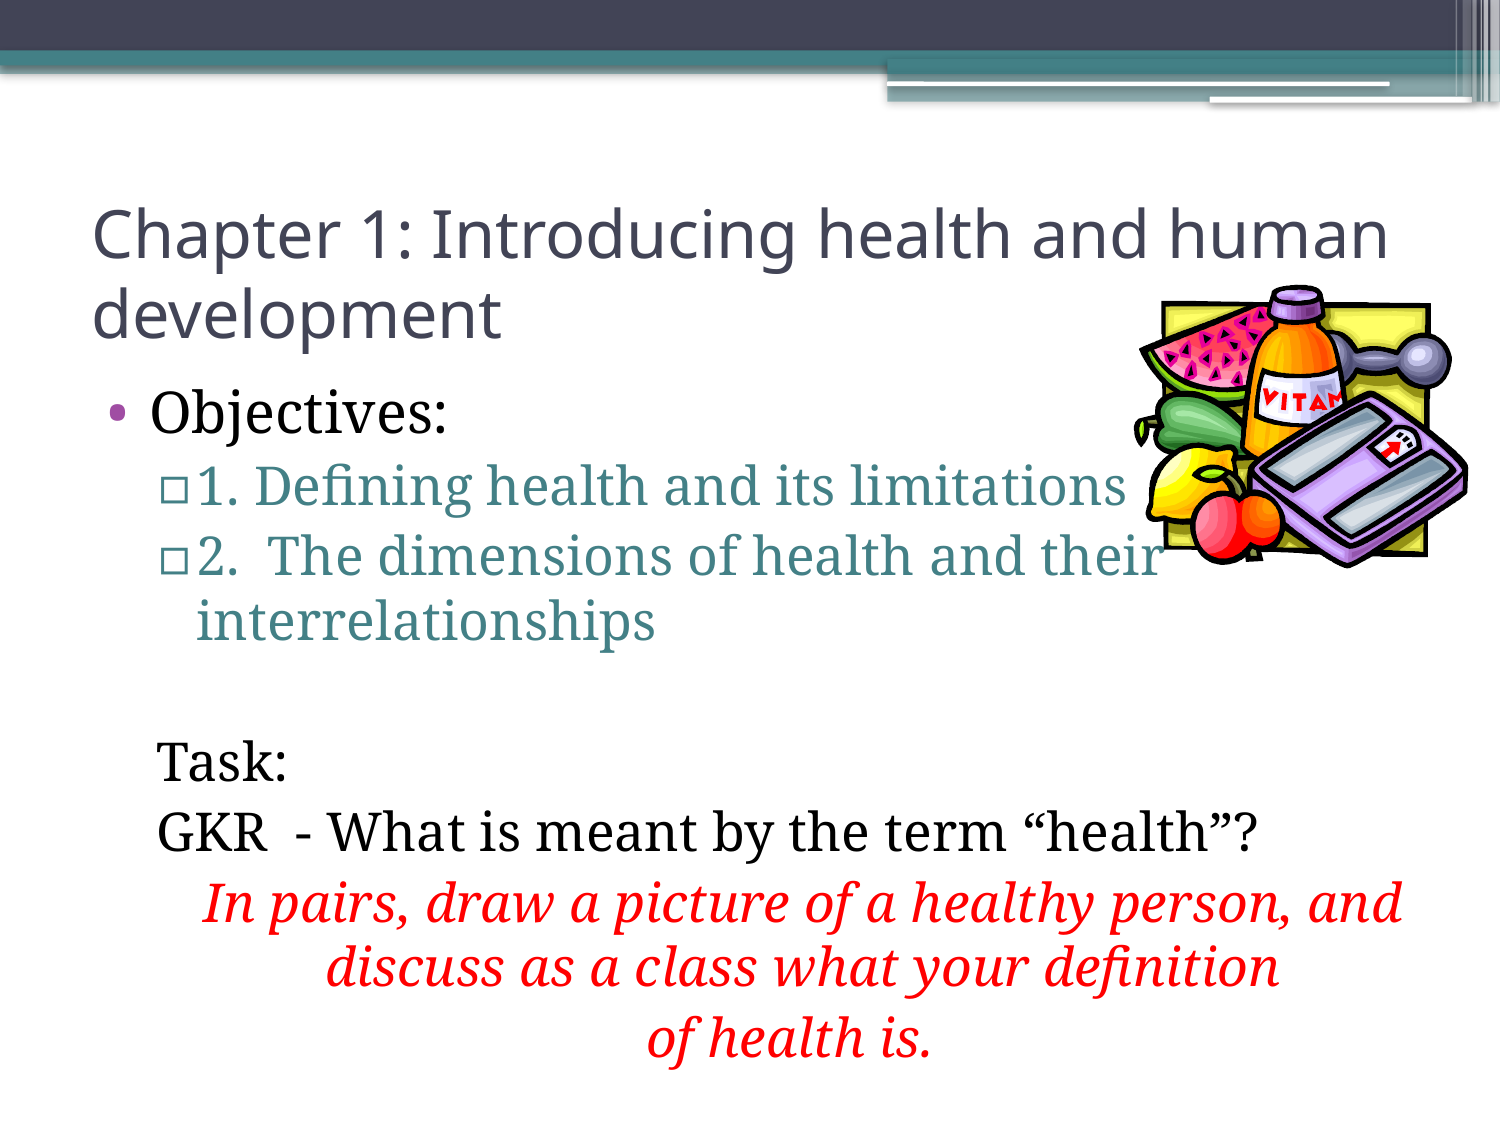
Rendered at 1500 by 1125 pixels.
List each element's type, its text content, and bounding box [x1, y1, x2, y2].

list Objectives: 1. Defining health and its limitations 2. The dimensions of health and their interrelationships Task: GKR - What is meant by the term “health”? In pairs, draw a picture of a healthy person, and discuss as a class what your definition of health is. [75, 368, 1425, 1079]
picture [1127, 278, 1475, 575]
title Chapter 1: Introducing health and human development [76, 184, 1427, 360]
